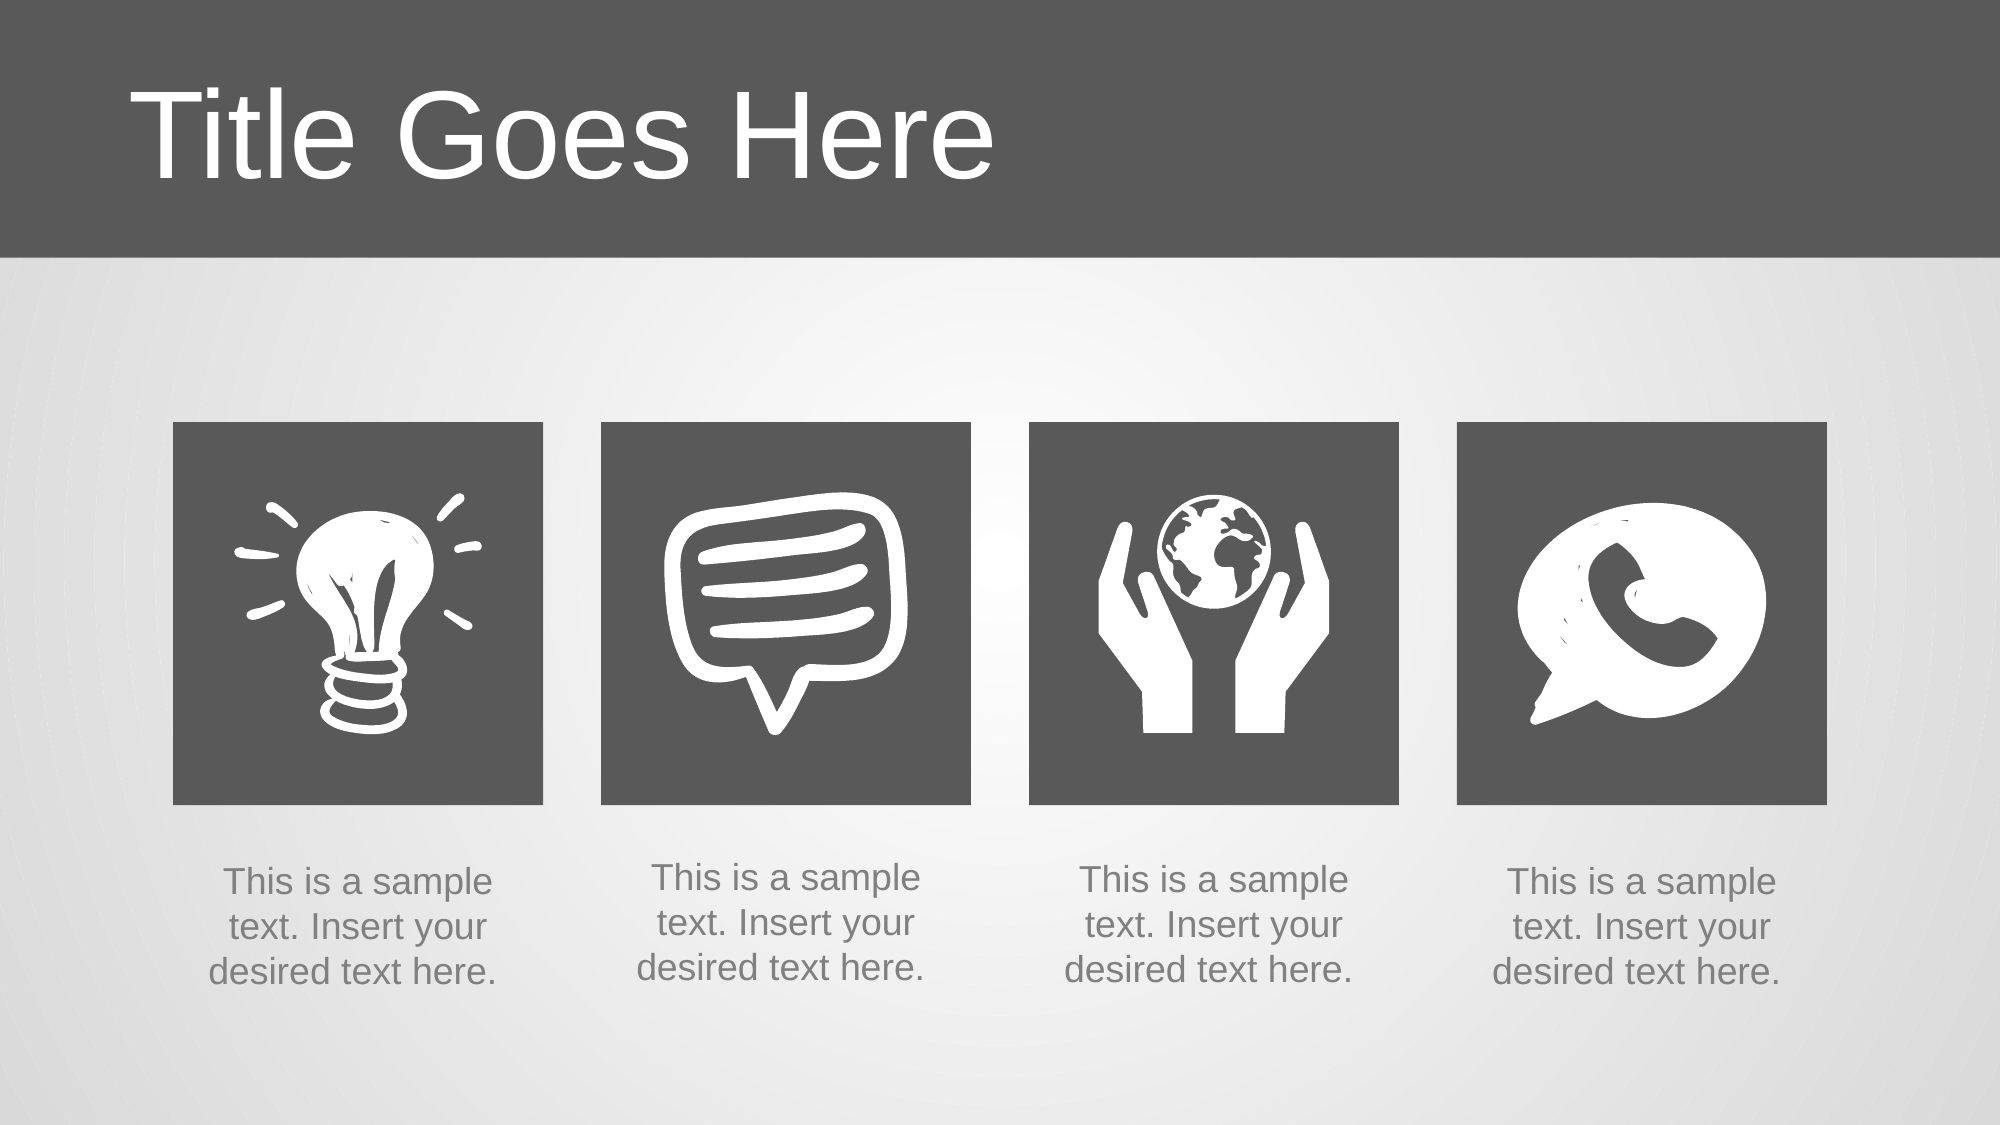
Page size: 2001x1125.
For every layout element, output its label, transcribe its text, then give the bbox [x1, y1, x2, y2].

text_box [1517, 502, 1767, 725]
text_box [664, 492, 908, 736]
text_box This is a sample text. Insert your desired text here. [1029, 847, 1399, 998]
text_box [1028, 421, 1400, 806]
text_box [234, 493, 482, 735]
text_box This is a sample text. Insert your desired text here. [173, 849, 544, 999]
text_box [1098, 494, 1330, 733]
text_box [1456, 421, 1828, 806]
text_box [600, 421, 972, 806]
text_box This is a sample text. Insert your desired text here. [1456, 849, 1827, 999]
text_box This is a sample text. Insert your desired text here. [601, 845, 971, 996]
text_box [0, 0, 2000, 259]
text_box [172, 421, 544, 806]
text_box Title Goes Here [112, 63, 1887, 195]
